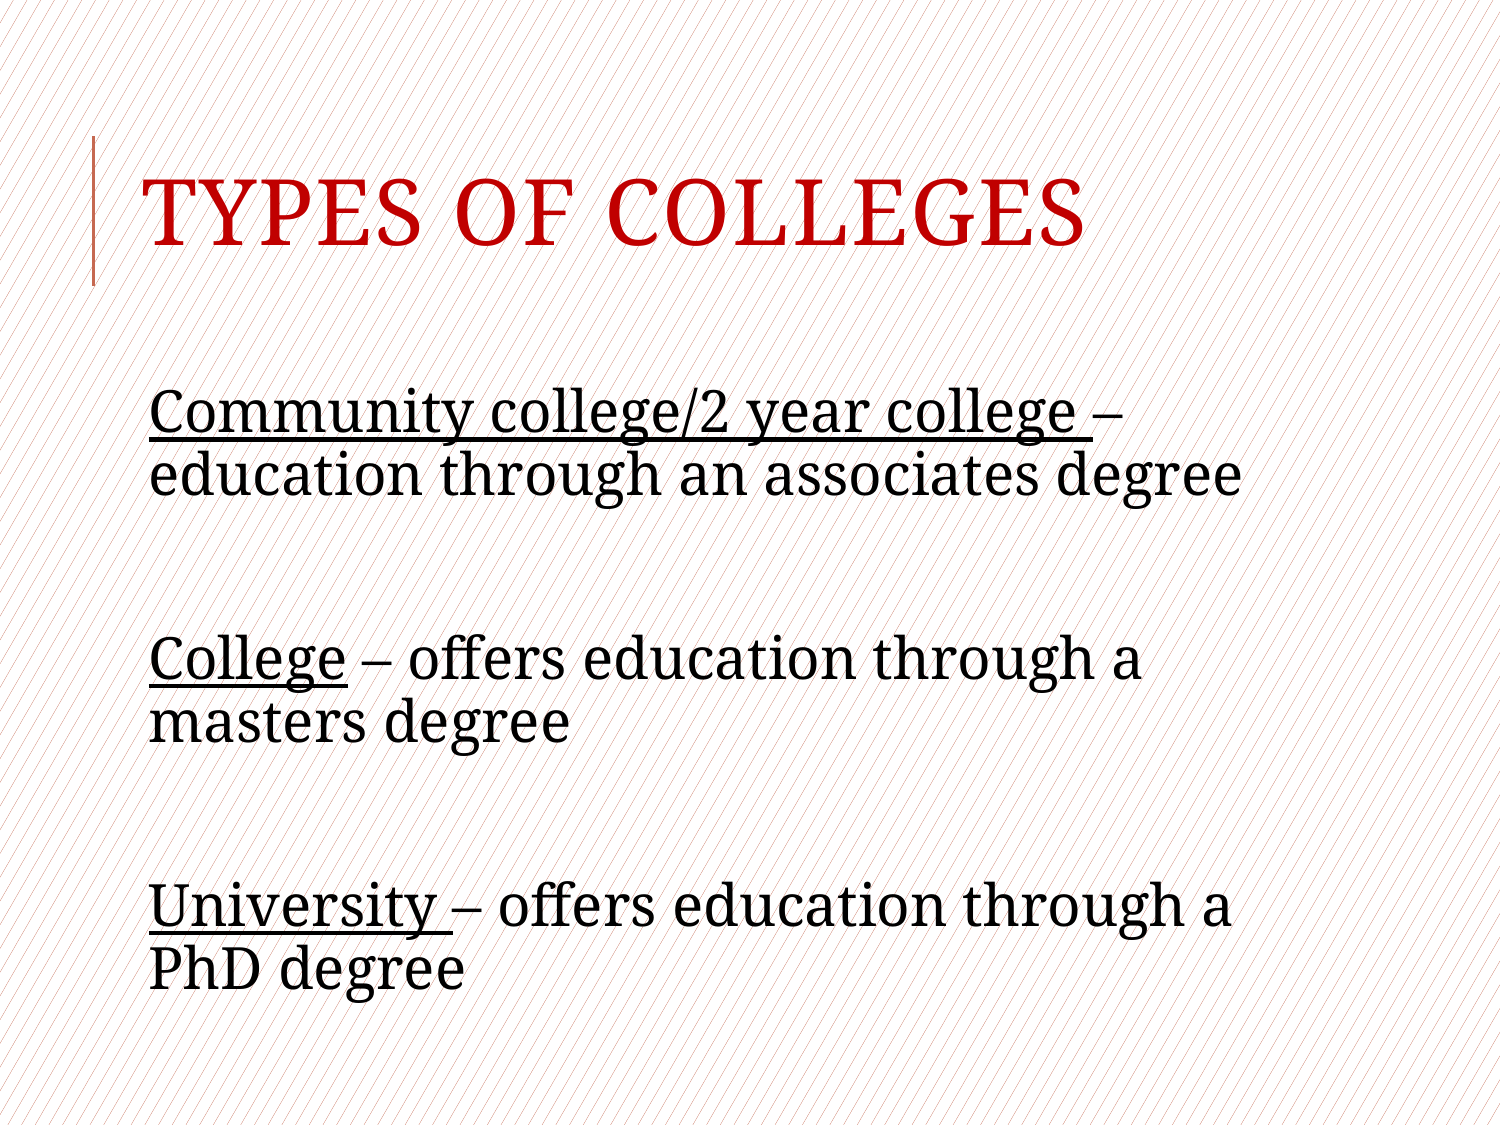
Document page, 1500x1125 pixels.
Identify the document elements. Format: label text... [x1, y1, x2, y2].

title Types of colleges [126, 96, 1322, 342]
list Community college/2 year college – education through an associates degree College – offers education through a masters degree University – offers education through a PhD degree [126, 375, 1322, 1035]
